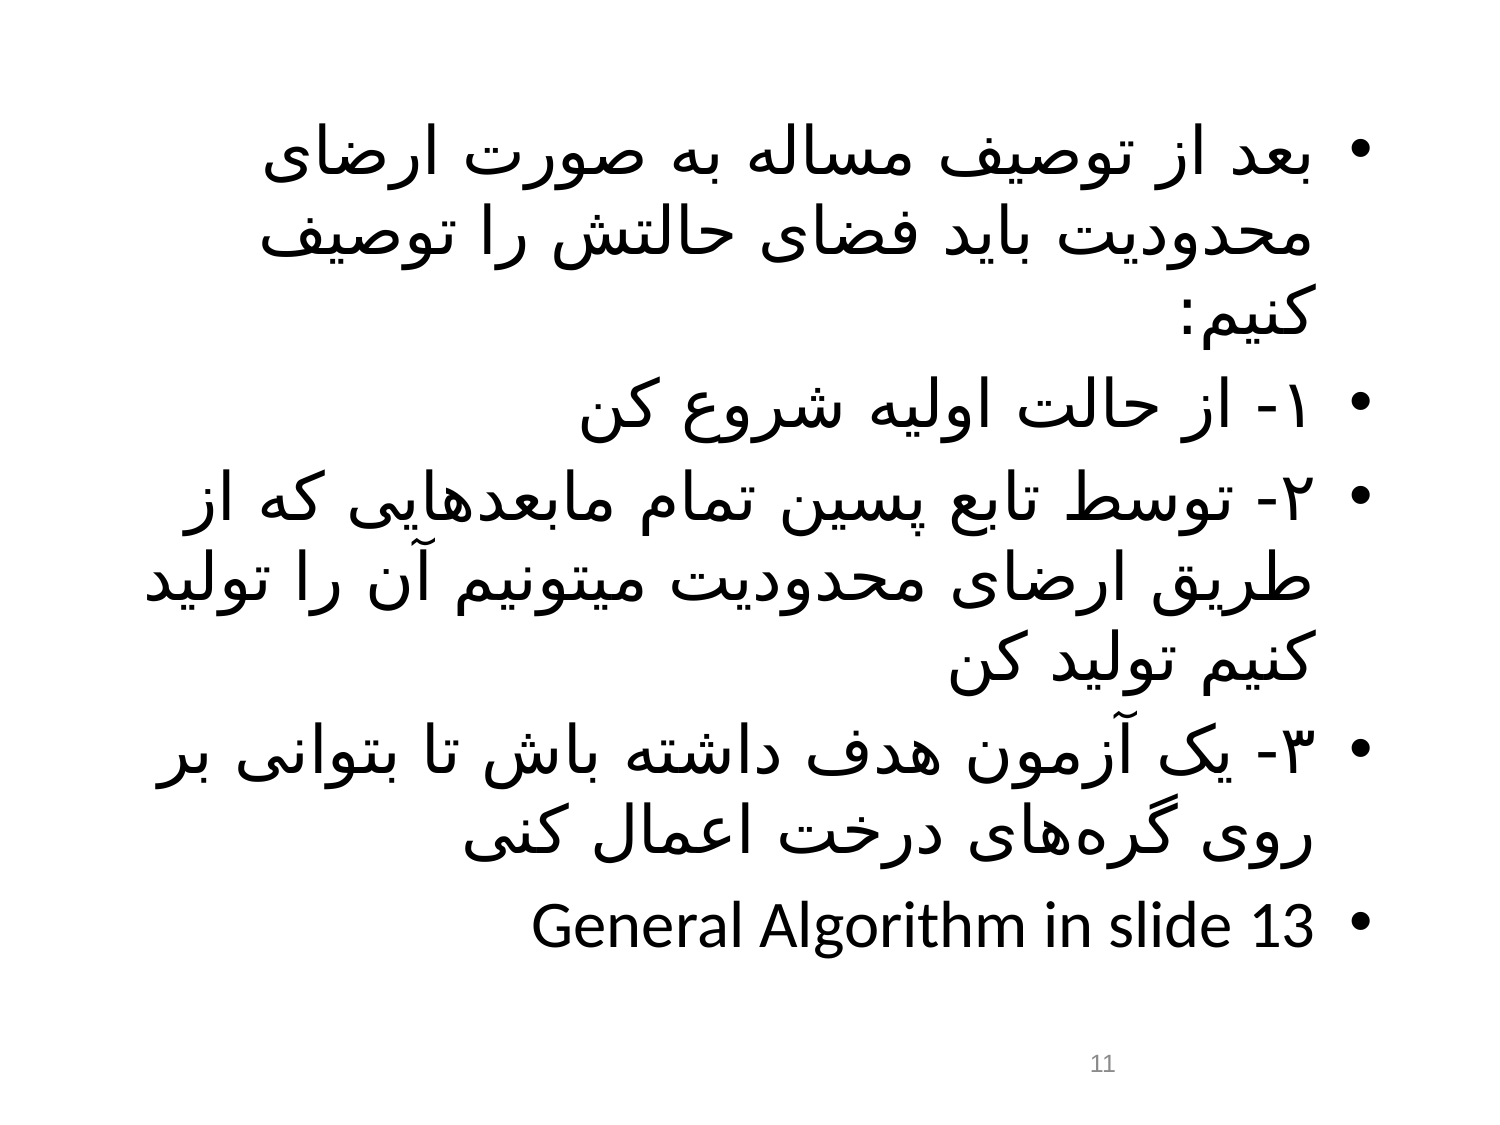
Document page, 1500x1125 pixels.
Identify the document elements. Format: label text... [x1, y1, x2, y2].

slide_number 11 [1074, 1025, 1388, 1100]
list بعد از توصیف مساله به صورت ارضای محدودیت باید فضای حالتش را توصیف کنیم: ۱- از حالت اولیه شروع کن ۲- توسط تابع پسین تمام مابعد‌هایی‌ که از طریق ارضای محدودیت میتونیم آن را تولید کنیم تولید کن ۳- یک آزمون هدف داشته باش تا بتوانی‌ بر روی گره‌های درخت اعمال کنی‌ General Algorithm in slide 13 [112, 99, 1388, 1000]
